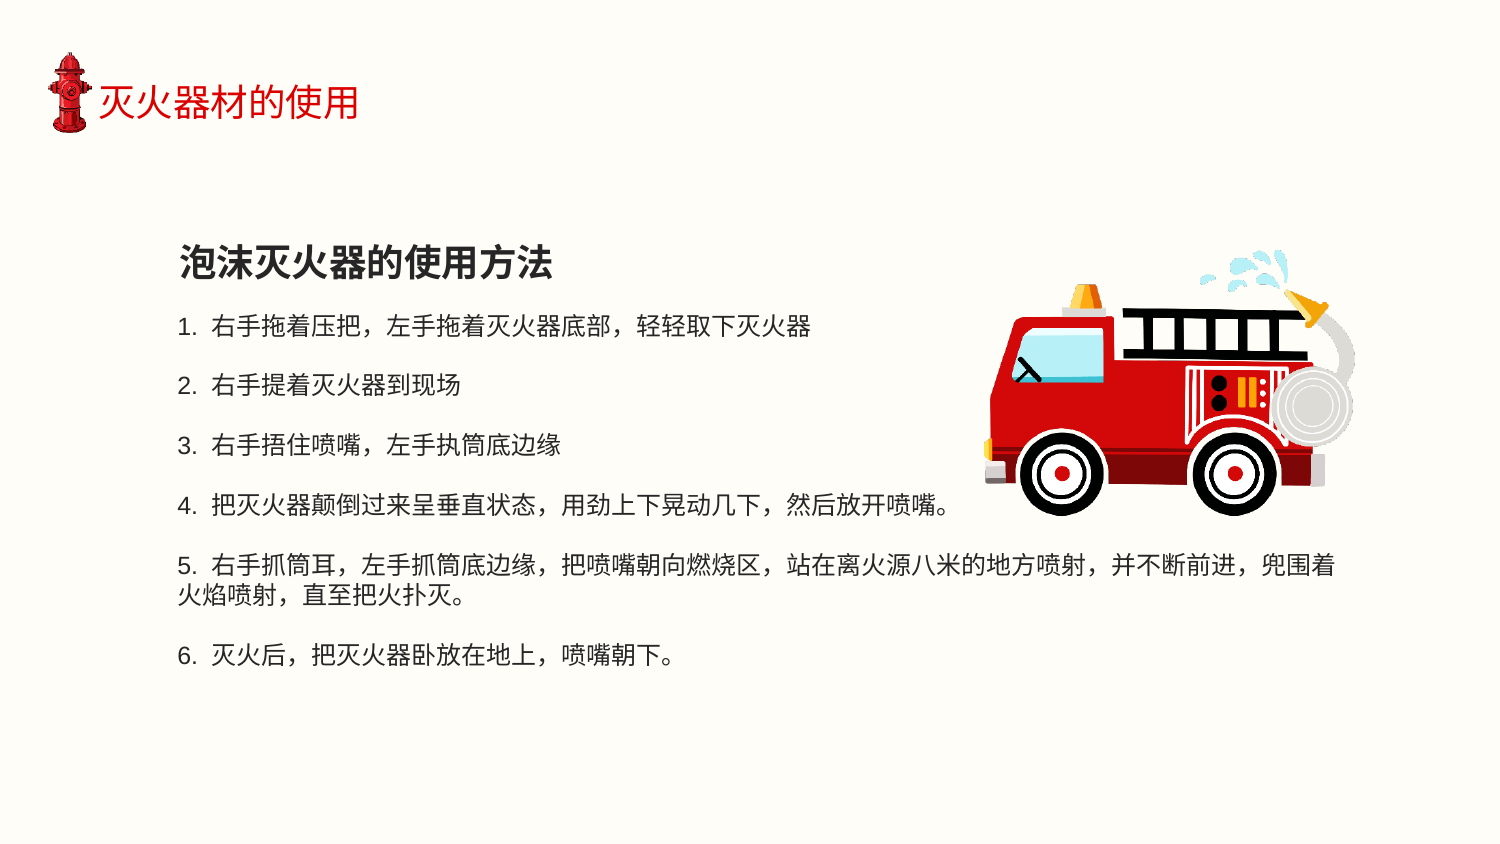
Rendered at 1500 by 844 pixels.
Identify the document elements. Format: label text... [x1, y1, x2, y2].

picture [974, 196, 1372, 594]
text_box 泡沫灭火器的使用方法 [164, 231, 570, 291]
picture [37, 46, 102, 137]
text_box 1. 右手拖着压把，左手拖着灭火器底部，轻轻取下灭火器 2. 右手提着灭火器到现场 3. 右手捂住喷嘴，左手执筒底边缘 4. 把灭火器颠倒过来呈垂直状态，用劲上下晃动几下，然后放开喷嘴。 5. 右手抓筒耳，左手抓筒底边缘，把喷嘴朝向燃烧区，站在离火源八米的地方喷射，并不断前进，兜围着火焰喷射，直至把火扑灭。 6. 灭火后，把灭火器卧放在地上，喷嘴朝下。 [162, 302, 1372, 677]
